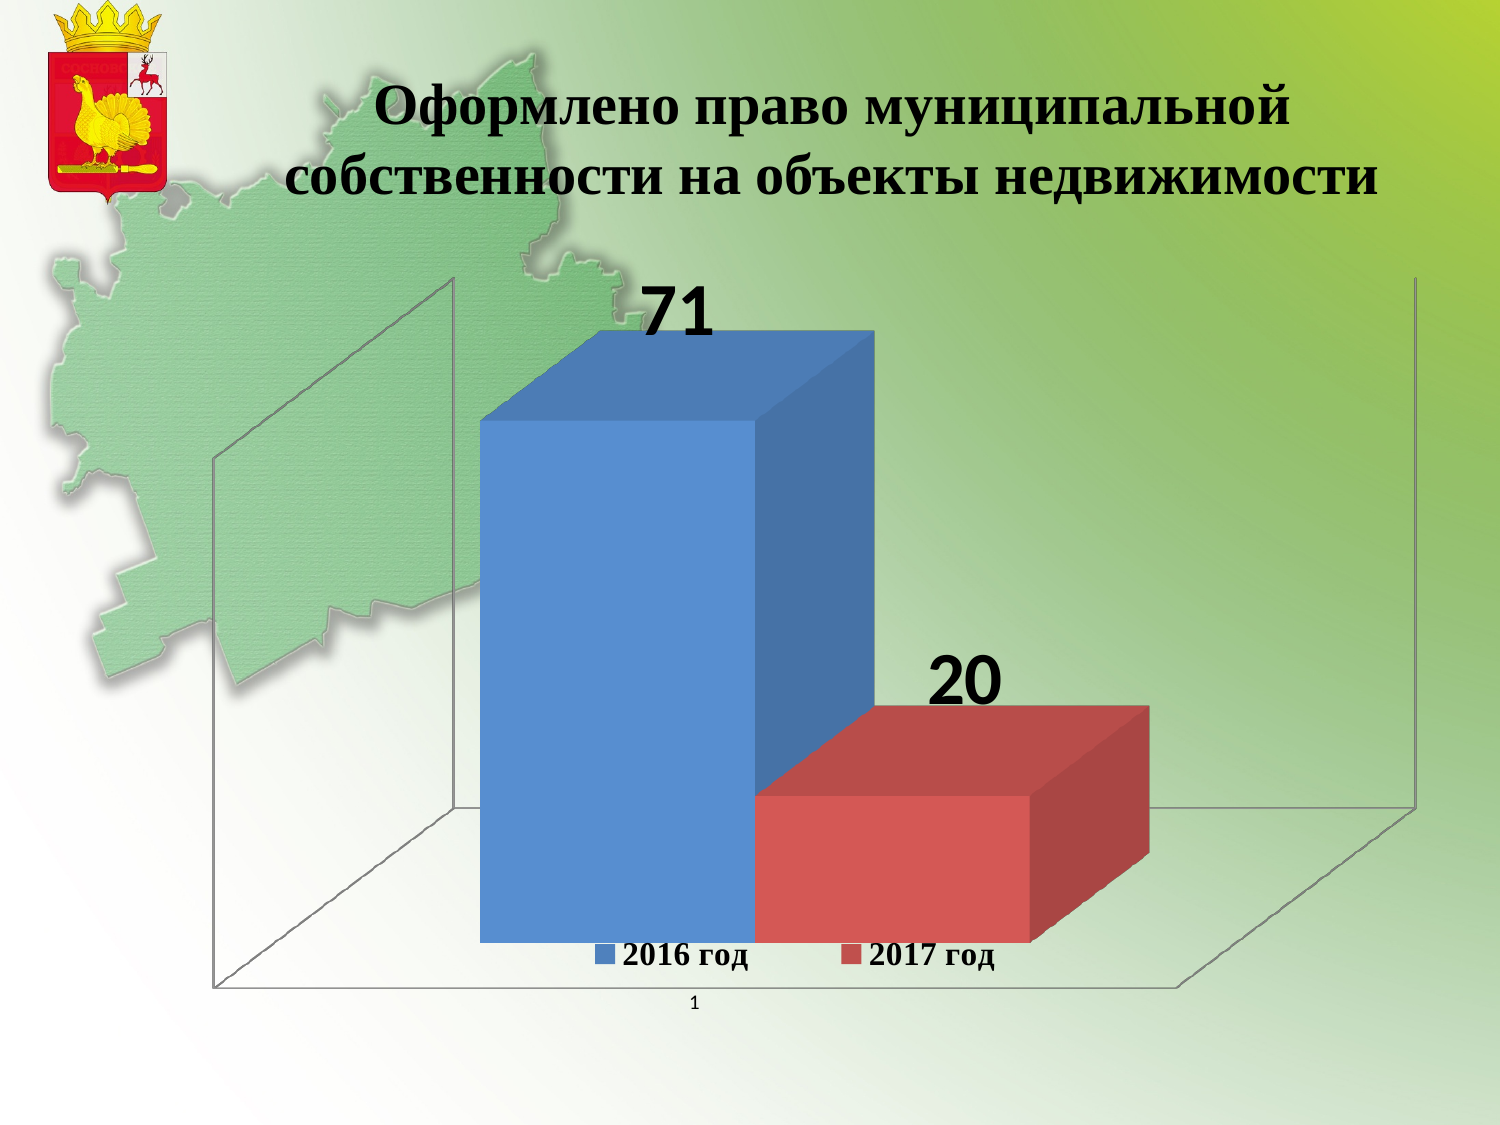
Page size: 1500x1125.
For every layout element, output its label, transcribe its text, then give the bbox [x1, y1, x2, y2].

text_box Оформлено право муниципальной собственности на объекты недвижимости [187, 58, 1477, 214]
picture [0, 0, 1500, 1125]
chart [187, 198, 1442, 1032]
